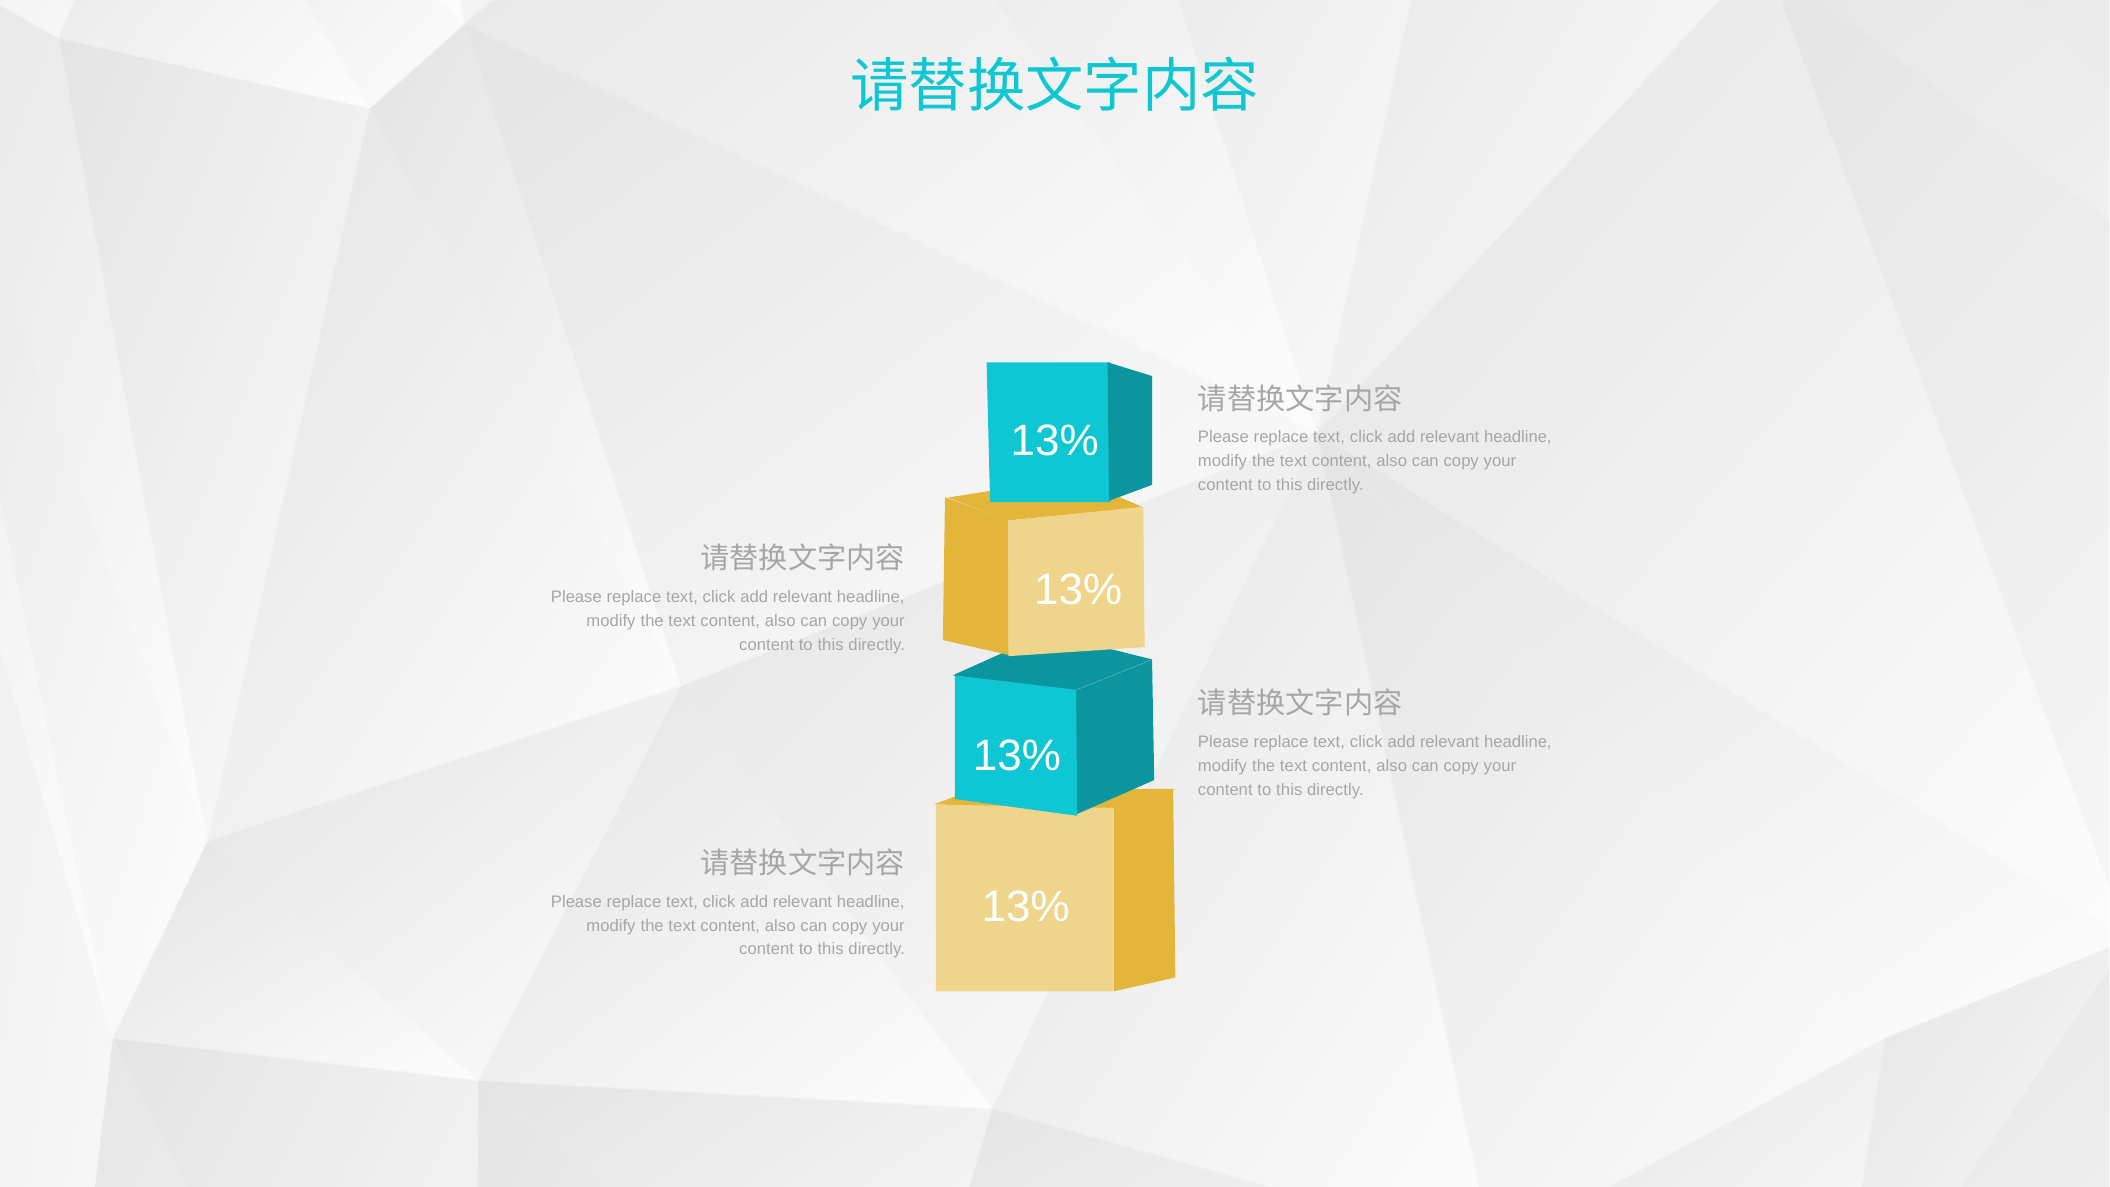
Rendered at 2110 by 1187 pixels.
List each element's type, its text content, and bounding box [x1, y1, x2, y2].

text_box 请替换文字内容 [684, 532, 906, 575]
text_box Please replace text, click add relevant headline, modify the text content, also can copy your content to this directly. [1197, 422, 1561, 494]
text_box 请替换文字内容 [684, 837, 906, 880]
picture [0, 0, 2110, 1187]
text_box Please replace text, click add relevant headline, modify the text content, also can copy your content to this directly. [543, 581, 906, 654]
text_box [933, 362, 1176, 992]
text_box 请替换文字内容 [795, 26, 1314, 125]
text_box Please replace text, click add relevant headline, modify the text content, also can copy your content to this directly. [1197, 726, 1561, 799]
text_box Please replace text, click add relevant headline, modify the text content, also can copy your content to this directly. [543, 886, 906, 959]
text_box 请替换文字内容 [1197, 677, 1419, 720]
text_box 请替换文字内容 [1197, 372, 1419, 415]
